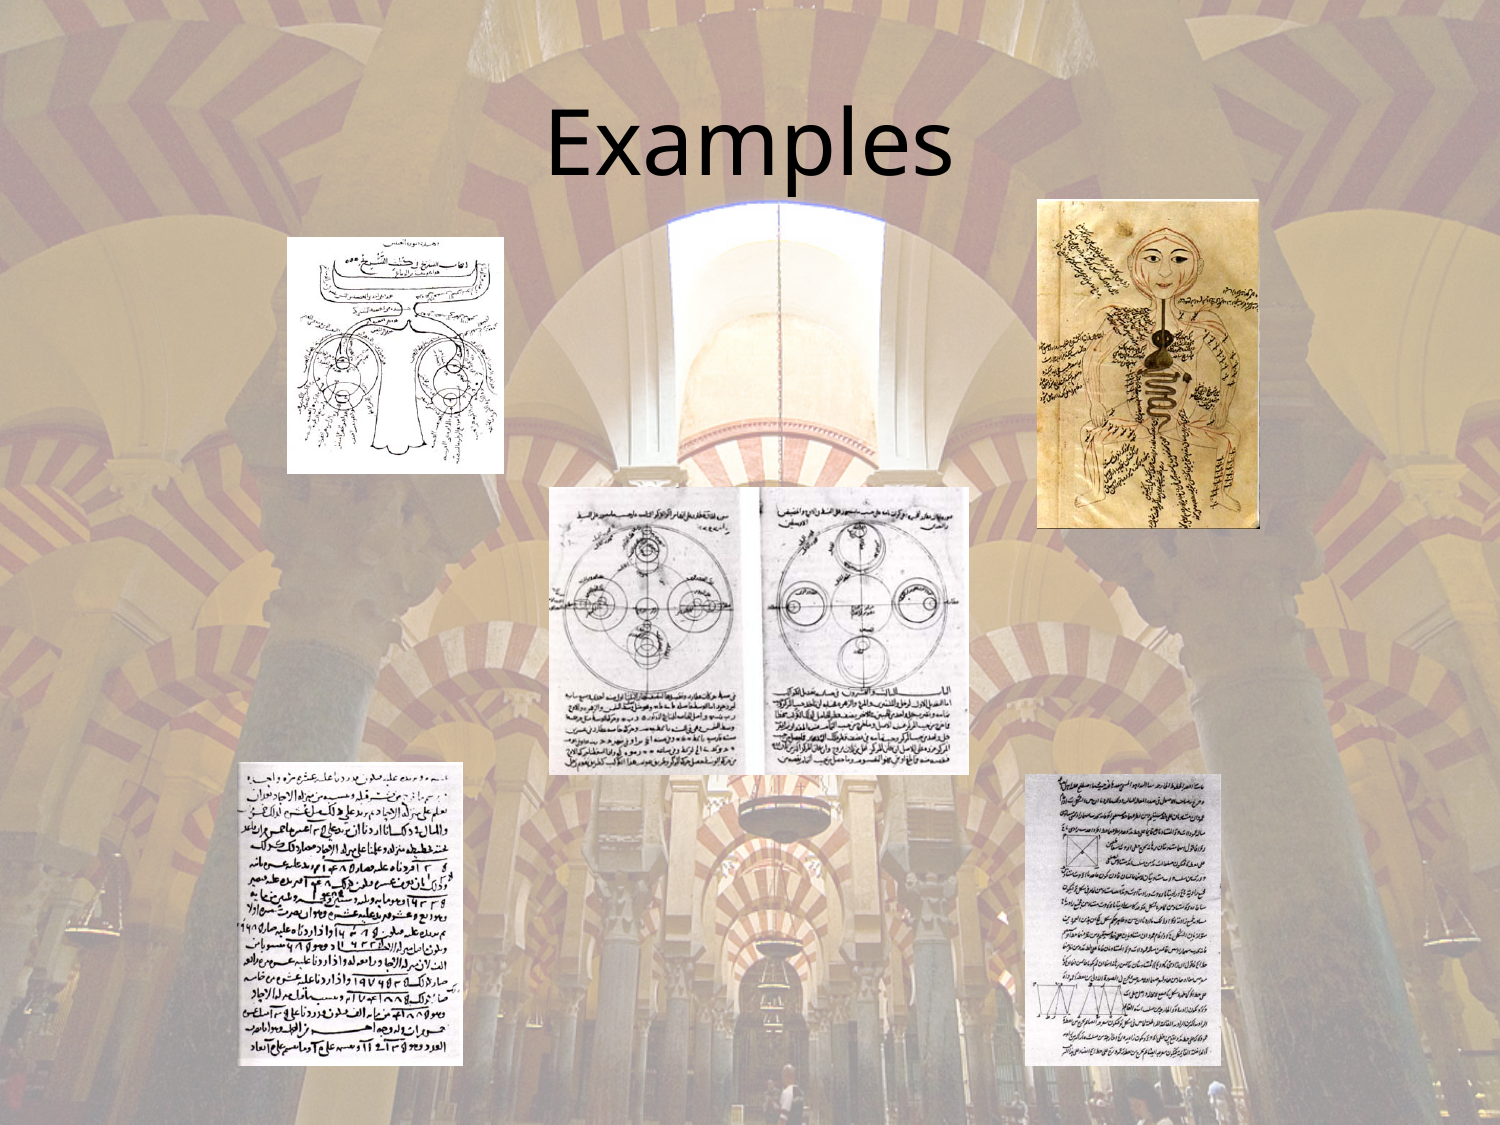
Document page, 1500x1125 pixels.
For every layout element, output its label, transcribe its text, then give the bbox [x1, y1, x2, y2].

picture [1037, 199, 1261, 529]
title Examples [75, 45, 1425, 233]
picture [549, 487, 969, 776]
picture [287, 237, 504, 474]
picture [237, 762, 463, 1066]
picture [1024, 774, 1221, 1066]
